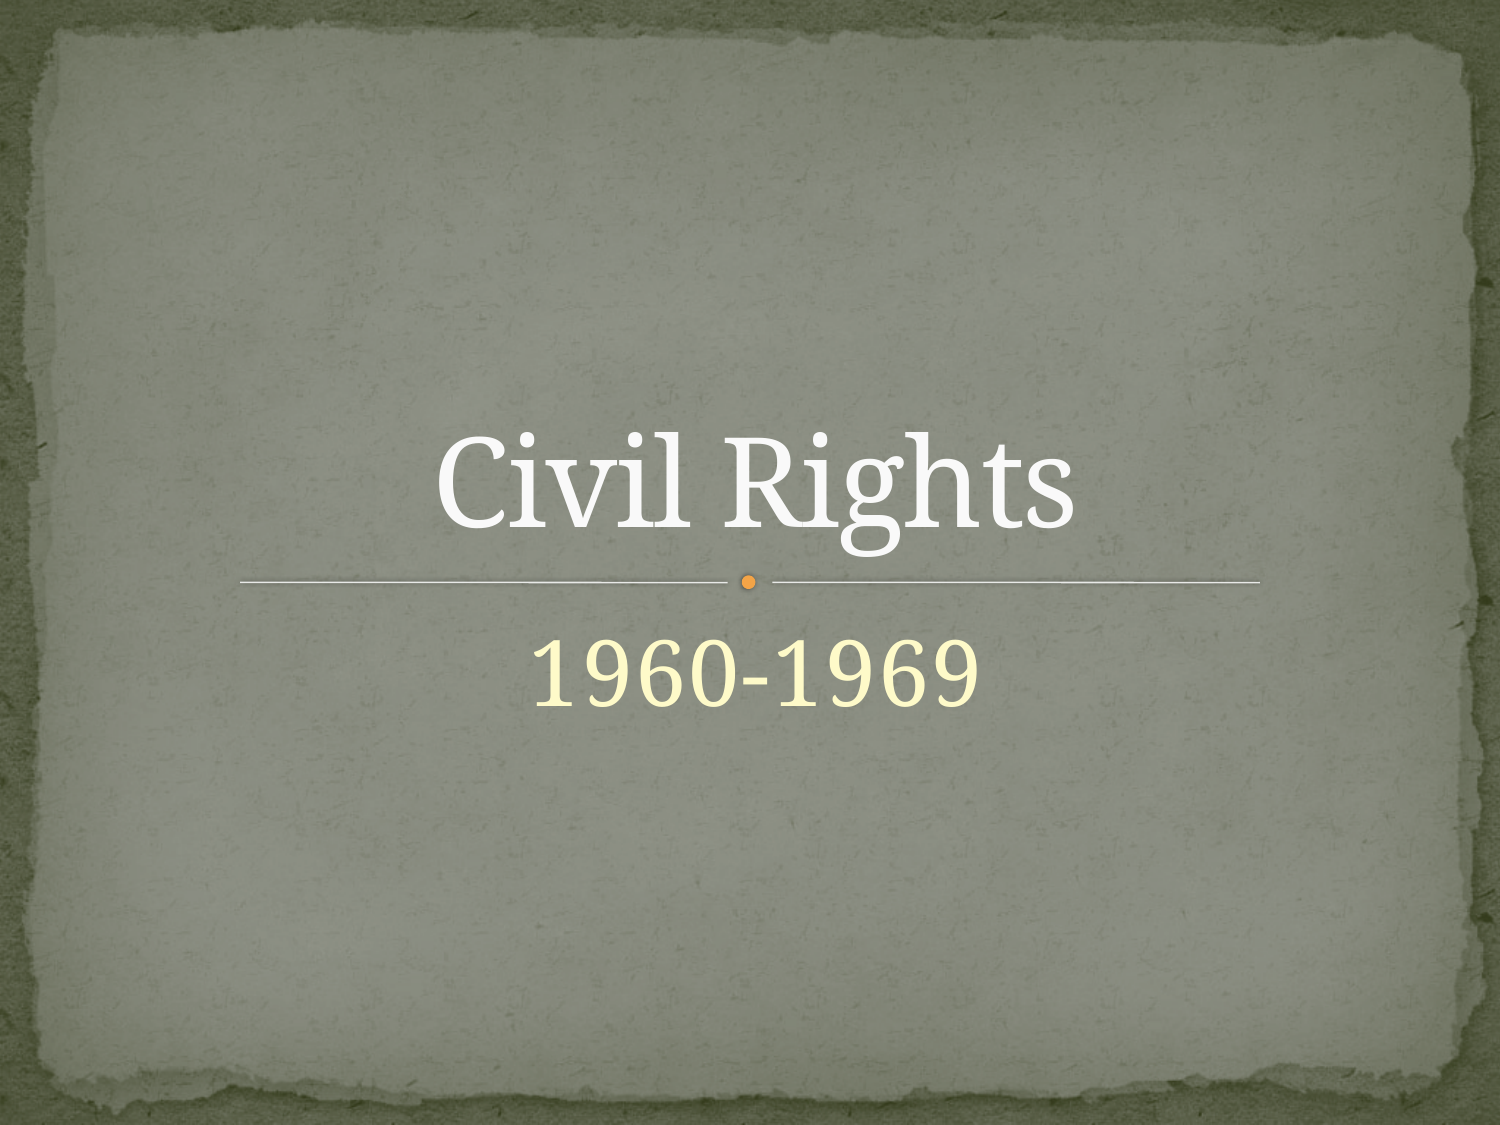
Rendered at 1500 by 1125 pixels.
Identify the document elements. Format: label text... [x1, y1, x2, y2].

subtitle 1960-1969 [75, 606, 1438, 795]
title Civil Rights [74, 235, 1438, 561]
